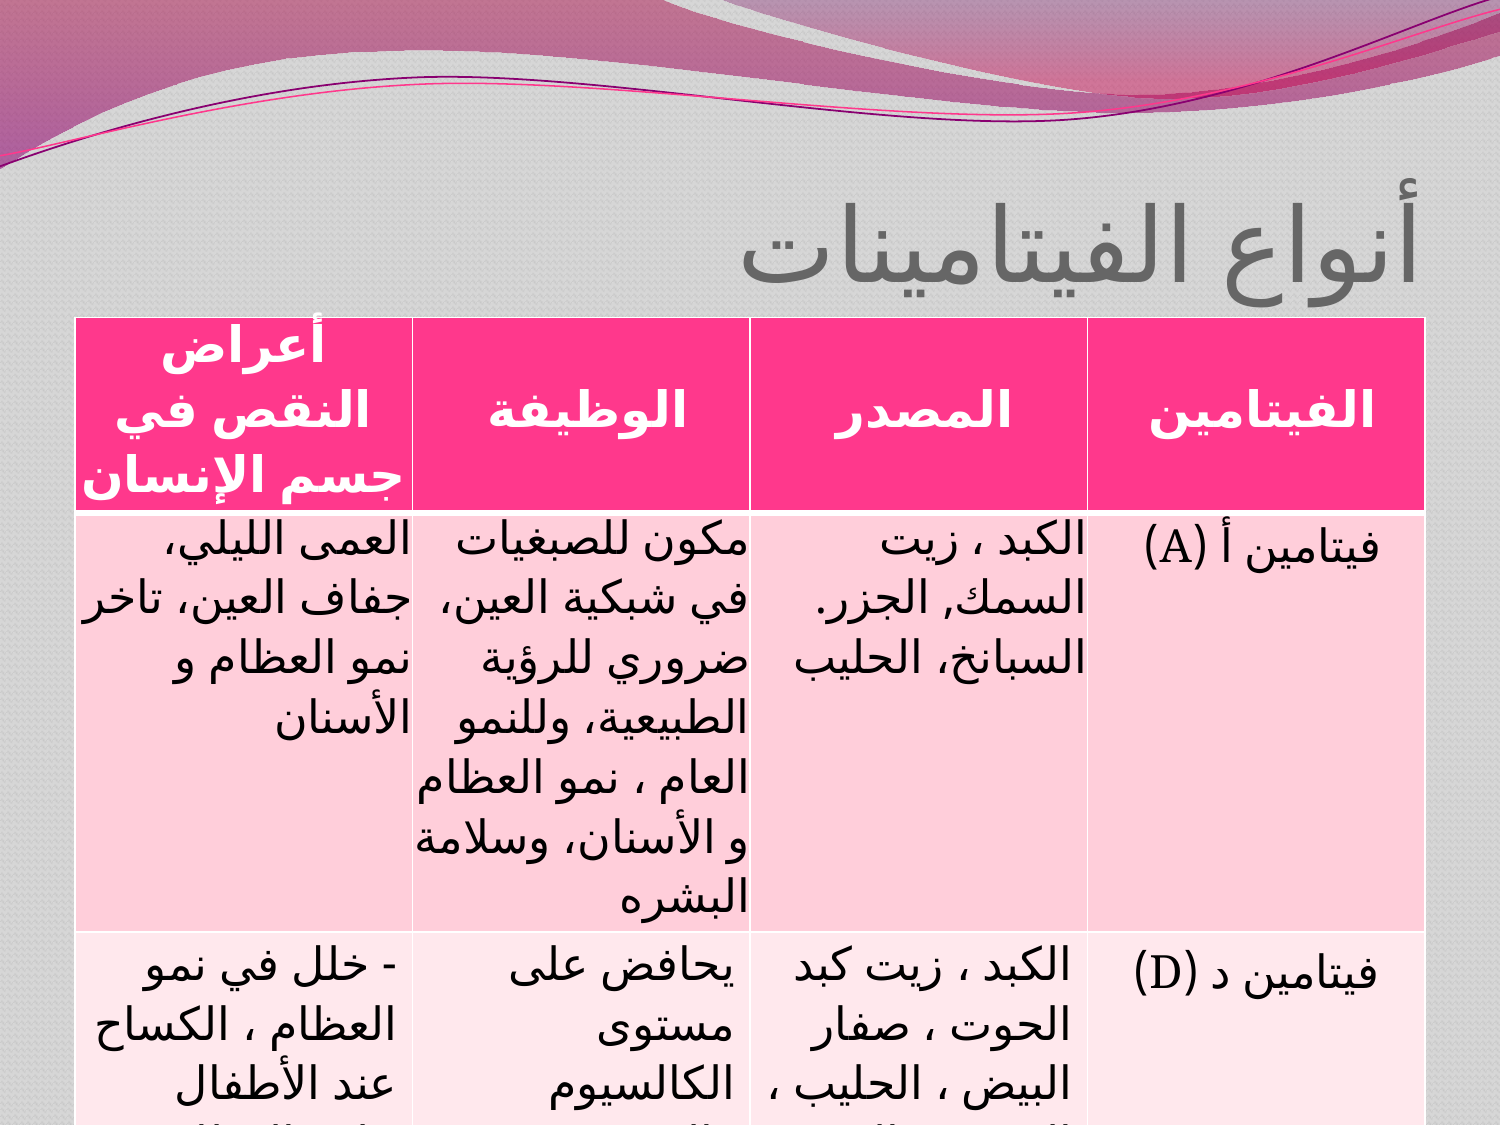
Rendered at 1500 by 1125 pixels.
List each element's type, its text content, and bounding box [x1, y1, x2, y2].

table_header الفيتامين [1088, 318, 1424, 510]
table_header الوظيفة [413, 318, 749, 510]
table_cell فيتامين أ (A) [1088, 516, 1424, 931]
table_cell مكون للصبغيات في شبكية العين، ضروري للرؤية الطبيعية، وللنمو العام ، نمو العظام و الأسنان، وسلامة البشره [413, 516, 749, 931]
table_header أعراض النقص في جسم الإنسان [76, 318, 412, 510]
table_cell العمى الليلي، جفاف العين، تاخر نمو العظام و الأسنان [76, 516, 412, 931]
title أنواع الفيتامينات [75, 115, 1425, 303]
table_cell فيتامين د (D) [1088, 933, 1424, 1125]
table_cell - خلل في نمو العظام ، الكساح عند الأطفال - لين العظام عند الكبار [76, 933, 412, 1125]
table_cell الكبد ، زيت السمك, الجزر. السبانخ، الحليب [751, 516, 1087, 931]
table_cell يحافض على مستوى الكالسيوم والفسفور في البلازما ، ضروري للنمو الطبيعي وسلامة العظام [413, 933, 749, 1125]
table_header المصدر [751, 318, 1087, 510]
table_cell الكبد ، زيت كبد الحوت ، صفار البيض ، الحليب ، الزبدة ، والسمن [751, 933, 1087, 1125]
